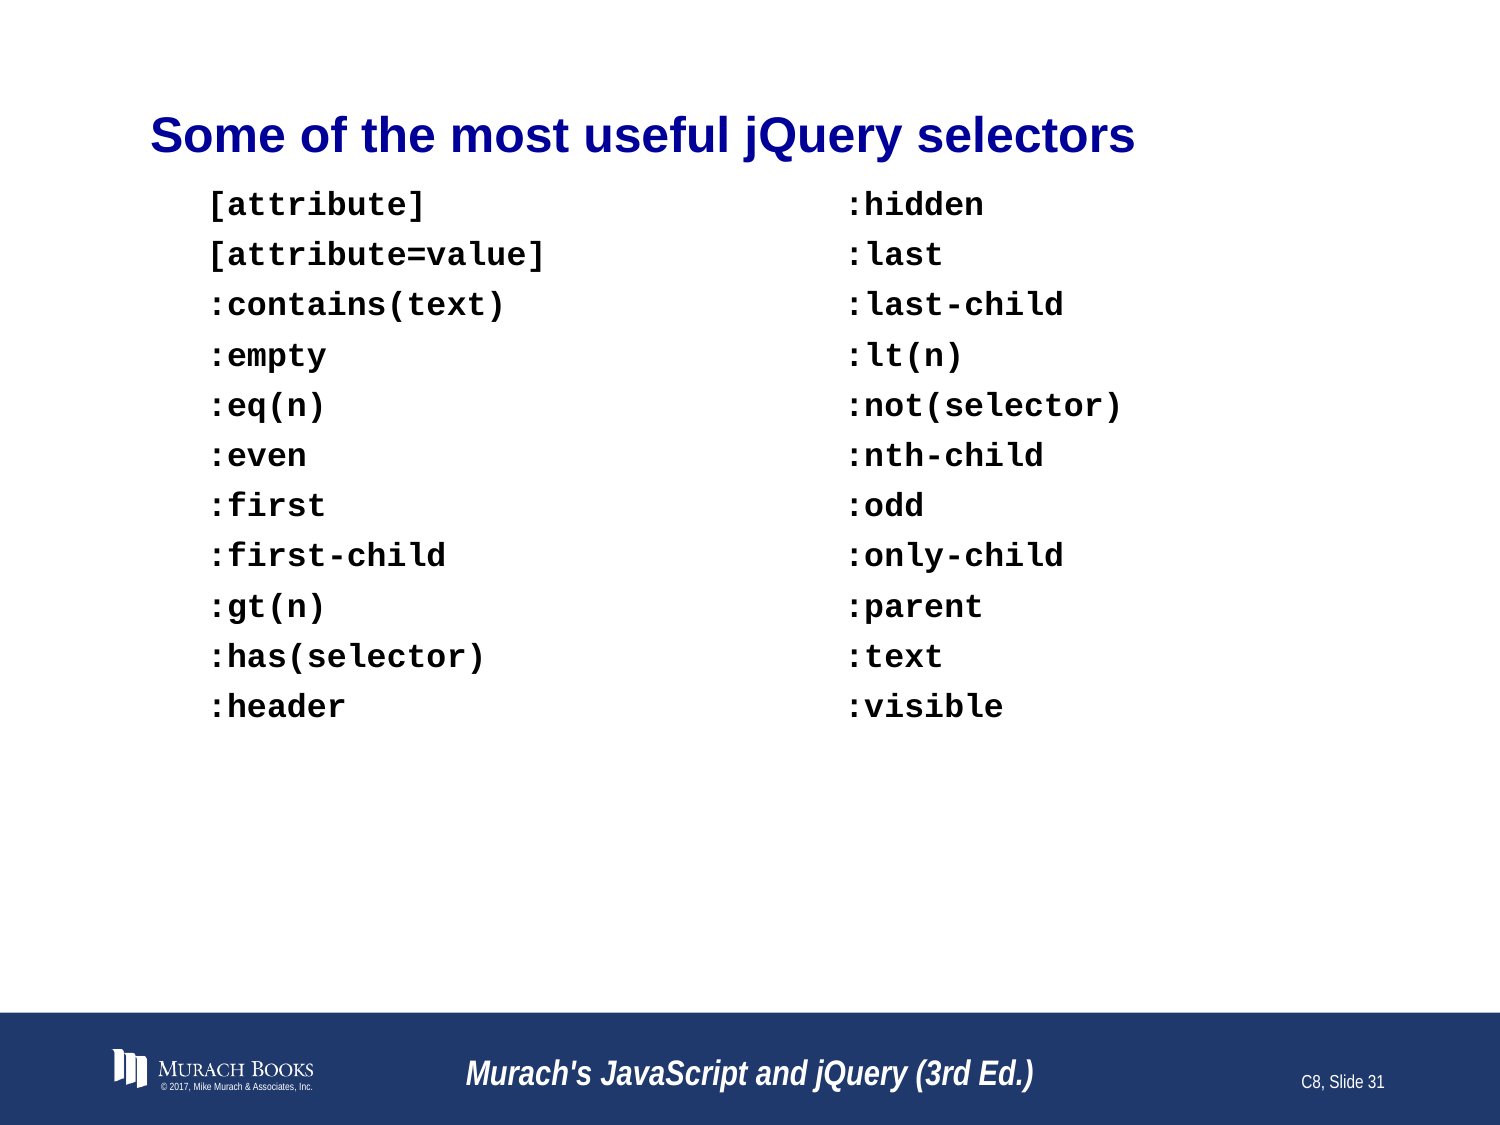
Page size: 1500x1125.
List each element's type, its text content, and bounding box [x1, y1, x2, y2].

title Some of the most useful jQuery selectors [150, 102, 1350, 164]
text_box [149, 187, 1348, 780]
slide_number C8, Slide 31 [1087, 1025, 1400, 1100]
slide_number Murach's JavaScript and jQuery (3rd Ed.) [463, 1025, 1050, 1100]
footer © 2017, Mike Murach & Associates, Inc. [12, 1025, 463, 1100]
